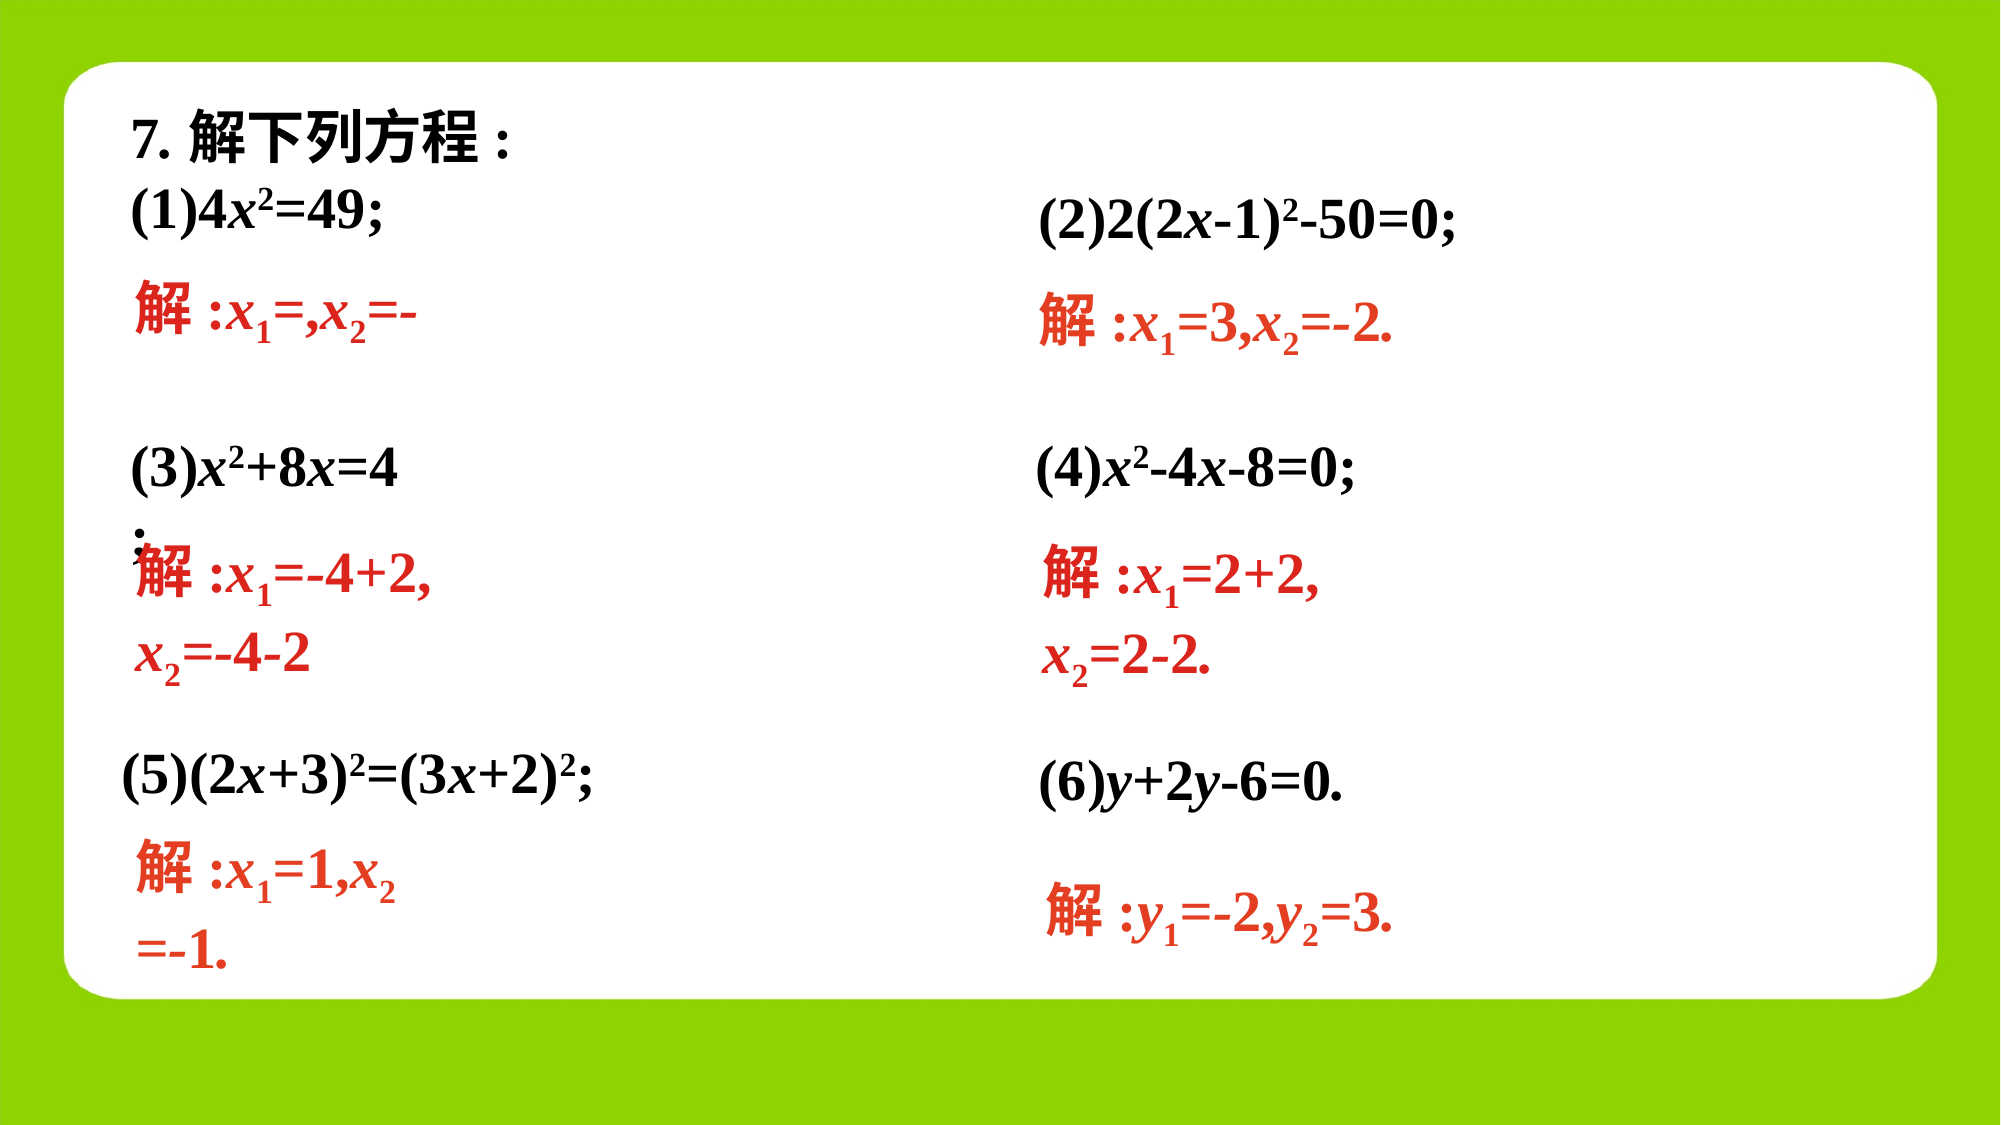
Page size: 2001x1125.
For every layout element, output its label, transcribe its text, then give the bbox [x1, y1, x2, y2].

text_box 解:x1=3,x2=-2. [1023, 275, 1464, 370]
picture [0, 0, 2001, 1125]
text_box 解:x1=1,x2=-1. [120, 823, 428, 988]
text_box (5)(2x+3)2=(3x+2)2; [106, 727, 709, 813]
text_box 7.解下列方程: (1)4x2=49; [115, 92, 575, 248]
text_box (2)2(2x-1)2-50=0; [1023, 173, 1532, 258]
text_box (3)x2+8x=4; [115, 420, 423, 576]
text_box (4)x2-4x-8=0; [1020, 420, 1434, 506]
text_box 解:y1=-2,y2=3. [1030, 866, 1497, 961]
